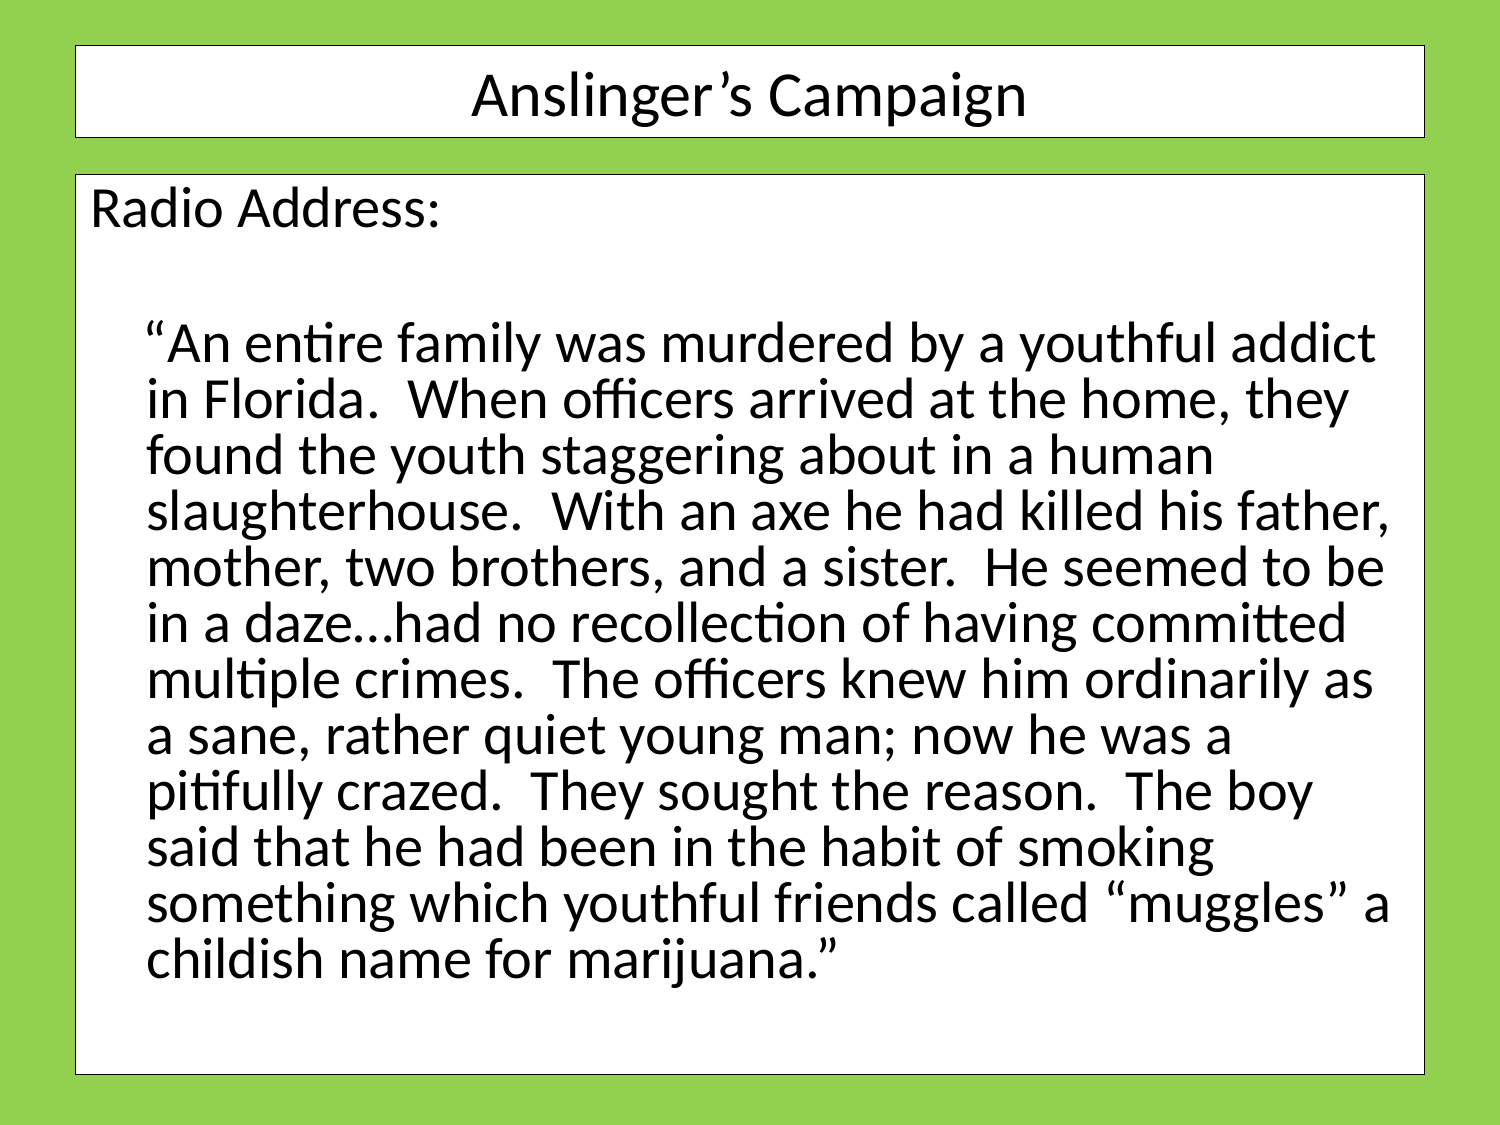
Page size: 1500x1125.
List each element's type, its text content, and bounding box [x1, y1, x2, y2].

list Radio Address: “An entire family was murdered by a youthful addict in Florida. When officers arrived at the home, they found the youth staggering about in a human slaughterhouse. With an axe he had killed his father, mother, two brothers, and a sister. He seemed to be in a daze…had no recollection of having committed multiple crimes. The officers knew him ordinarily as a sane, rather quiet young man; now he was a pitifully crazed. They sought the reason. The boy said that he had been in the habit of smoking something which youthful friends called “muggles” a childish name for marijuana.” [75, 174, 1425, 1075]
title Anslinger’s Campaign [75, 45, 1425, 138]
